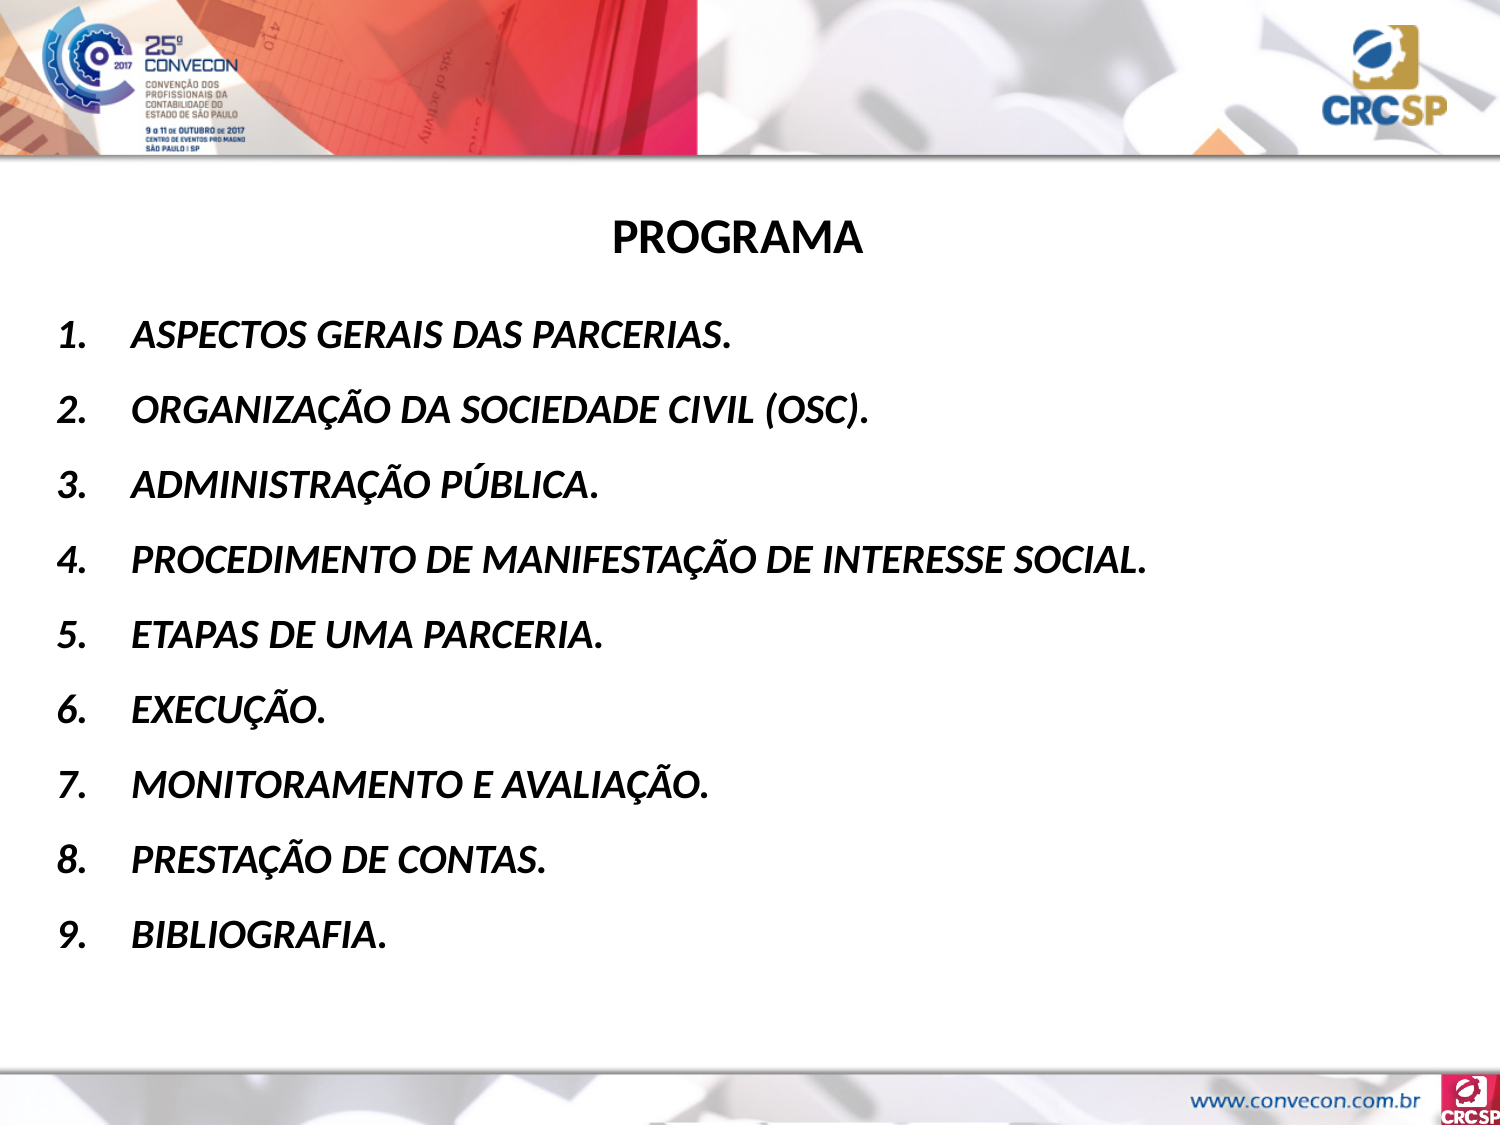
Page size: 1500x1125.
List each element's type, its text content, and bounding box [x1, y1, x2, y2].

text_box ASPECTOS GERAIS DAS PARCERIAS. ORGANIZAÇÃO DA SOCIEDADE CIVIL (OSC). ADMINISTRAÇÃO PÚBLICA. PROCEDIMENTO DE MANIFESTAÇÃO DE INTERESSE SOCIAL. ETAPAS DE UMA PARCERIA. EXECUÇÃO. MONITORAMENTO E AVALIAÇÃO. PRESTAÇÃO DE CONTAS. BIBLIOGRAFIA. [41, 274, 1436, 964]
text_box PROGRAMA [29, 196, 1447, 271]
picture [0, 0, 1500, 1125]
